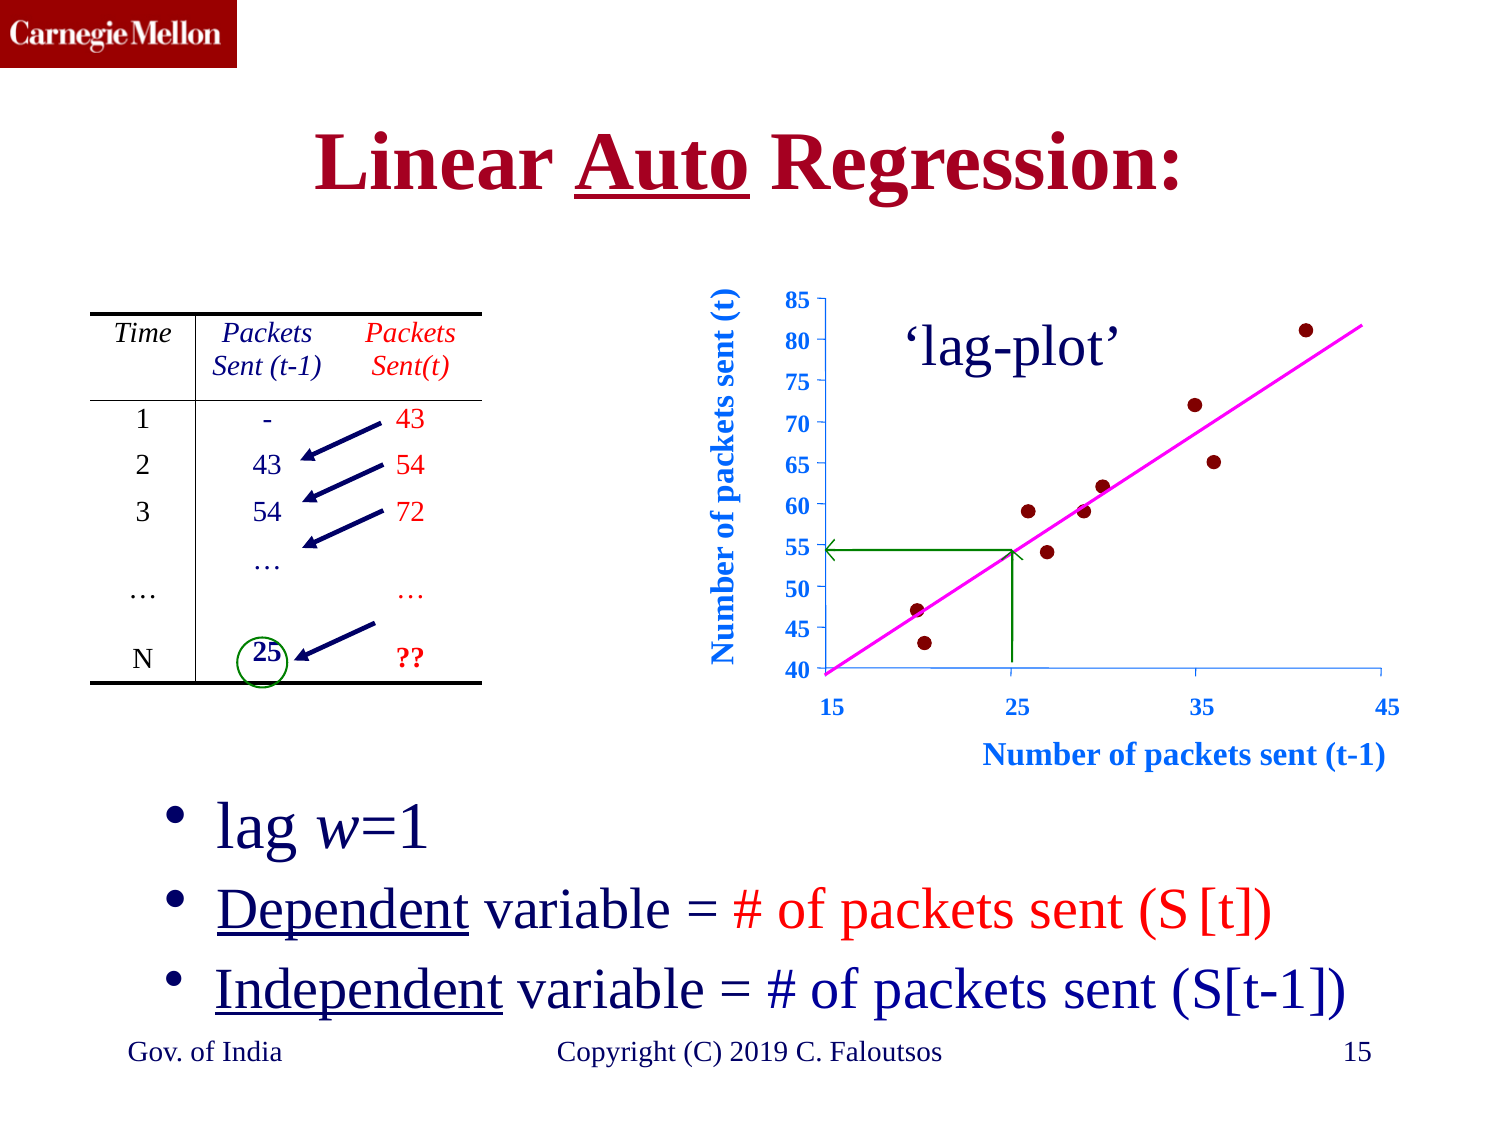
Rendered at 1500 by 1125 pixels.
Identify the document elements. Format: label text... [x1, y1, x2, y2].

text_box 50 [785, 572, 811, 603]
footer Copyright (C) 2019 C. Faloutsos [512, 1028, 988, 1101]
text_box lag w=1 Dependent variable = # of packets sent (S [t]) Independent variable = # of packets sent (S[t-1]) [150, 774, 1375, 1028]
text_box 40 [785, 653, 811, 684]
text_box 55 [785, 530, 811, 561]
slide_number Gov. of India [112, 1024, 426, 1101]
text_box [74, 312, 512, 753]
text_box [1040, 545, 1054, 559]
text_box [1299, 323, 1313, 337]
text_box 45 [1375, 690, 1401, 721]
text_box 35 [1189, 690, 1215, 721]
text_box 75 [785, 365, 811, 396]
text_box [917, 636, 932, 650]
text_box 15 [819, 690, 845, 721]
text_box [1077, 504, 1091, 518]
title Linear Auto Regression: [112, 99, 1388, 213]
text_box 70 [785, 407, 811, 438]
text_box [1207, 455, 1221, 469]
text_box [1187, 398, 1202, 412]
text_box 85 [785, 283, 811, 314]
text_box Number of packets sent (t-1) [982, 732, 1387, 773]
text_box 65 [785, 448, 811, 479]
text_box 60 [785, 489, 811, 520]
text_box 80 [785, 324, 811, 355]
text_box 25 [1005, 690, 1031, 721]
text_box [1095, 479, 1110, 494]
text_box Number of packets sent (t) [699, 288, 740, 665]
text_box ‘lag-plot’ [887, 300, 1138, 385]
text_box 45 [785, 612, 811, 643]
text_box [910, 603, 924, 617]
text_box [1021, 504, 1036, 518]
picture [0, 0, 237, 68]
slide_number 15 [1074, 1024, 1388, 1101]
